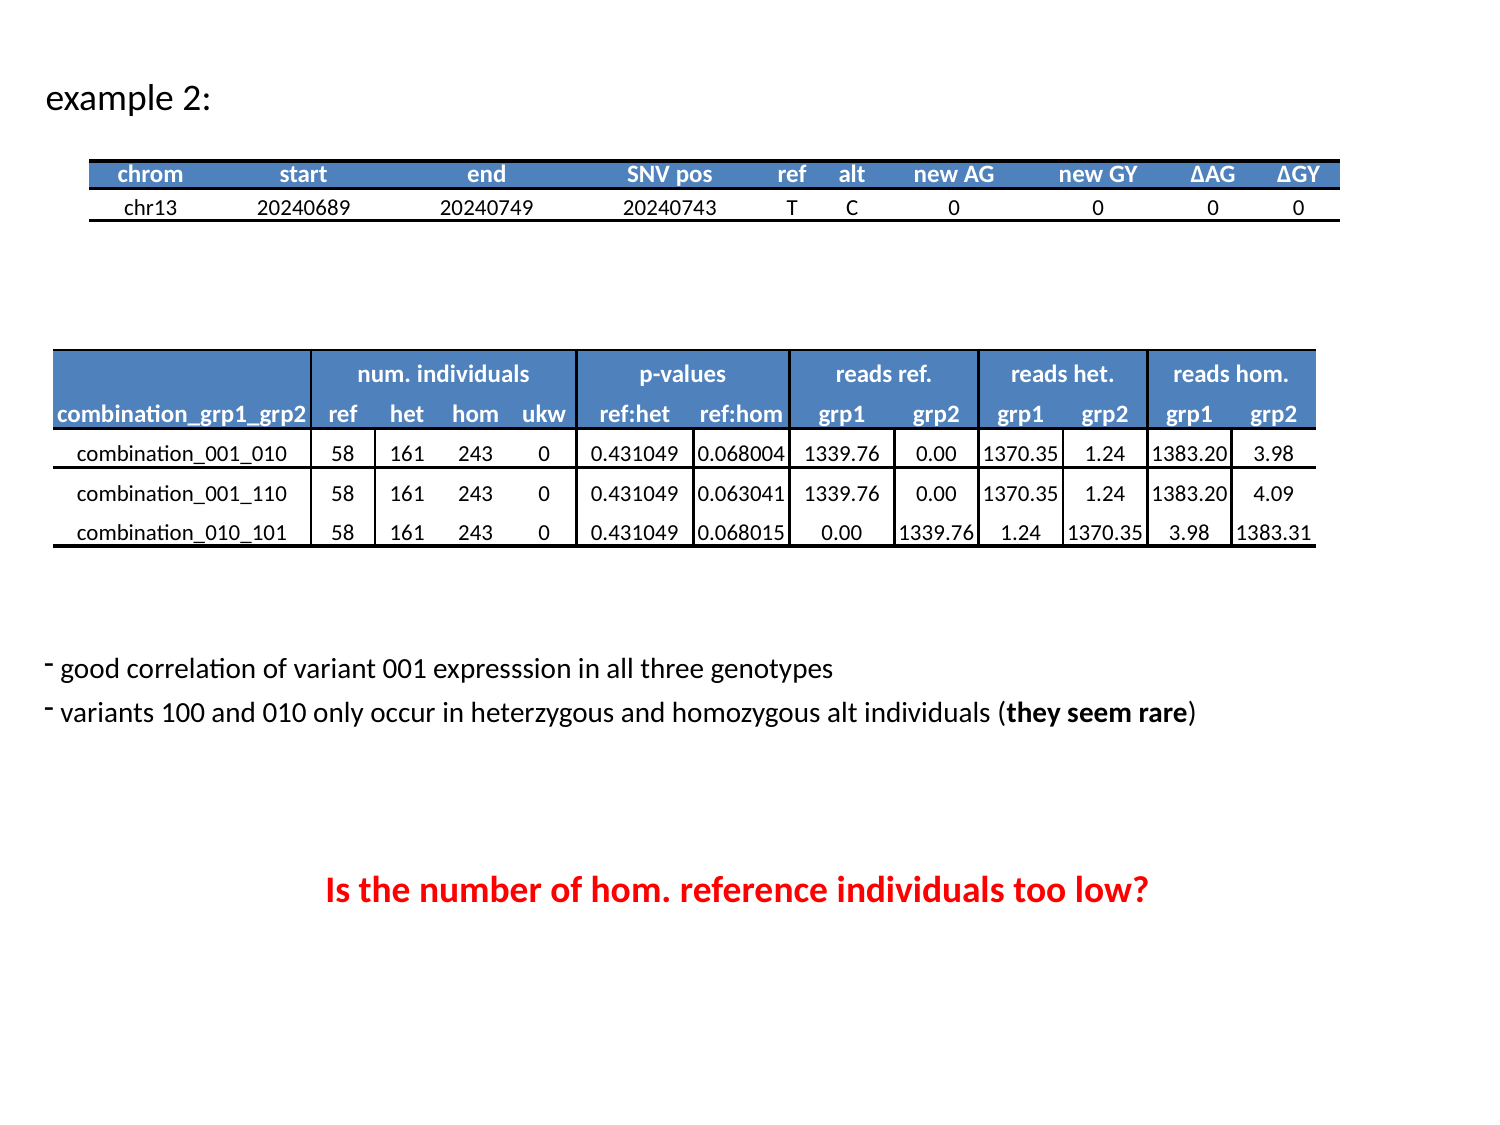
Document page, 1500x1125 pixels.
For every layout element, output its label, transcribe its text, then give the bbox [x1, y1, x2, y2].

table_header end [395, 163, 578, 187]
table_cell 0.431049 [578, 507, 692, 544]
table_cell 1370.35 [1064, 507, 1146, 544]
table_cell 3.98 [1149, 507, 1230, 544]
table_cell 0.431049 [578, 469, 692, 507]
table_cell 161 [376, 507, 439, 544]
table_cell 1339.76 [791, 469, 893, 507]
table_cell combination_010_101 [53, 507, 310, 544]
table_cell 0 [1257, 190, 1340, 219]
text_box good correlation of variant 001 expresssion in all three genotypes variants 100 and 010 only occur in heterzygous and homozygous alt individuals (they seem rare) [29, 633, 1471, 736]
table_cell 243 [439, 469, 512, 507]
table_header [53, 351, 310, 389]
table_header chrom [89, 163, 212, 187]
table_cell 0.068015 [695, 507, 788, 544]
table_header ΔAG [1169, 163, 1257, 187]
table_cell grp2 [1063, 389, 1146, 427]
table_header new GY [1027, 163, 1169, 187]
table_cell 0.068004 [695, 430, 788, 466]
table_cell 0 [881, 190, 1027, 219]
table_cell 0.00 [896, 430, 977, 466]
table_cell 1370.35 [980, 430, 1062, 466]
table_header num. individuals [312, 351, 575, 389]
table_cell chr13 [89, 190, 212, 219]
table_cell 0 [1027, 190, 1169, 219]
table_cell grp1 [791, 389, 894, 427]
table_cell 0.431049 [578, 430, 692, 466]
table_header reads hom. [1149, 351, 1316, 389]
table_cell T [761, 190, 823, 219]
table_cell 1383.20 [1149, 430, 1230, 466]
table_header new AG [881, 163, 1027, 187]
table_cell C [823, 190, 881, 219]
table_cell combination_grp1_grp2 [53, 389, 310, 427]
table_cell 4.09 [1233, 469, 1316, 507]
table_header reads ref. [791, 351, 977, 389]
table_header ref [761, 163, 823, 187]
table_cell combination_001_010 [53, 430, 310, 466]
table_cell 3.98 [1233, 430, 1316, 466]
table_cell 0 [512, 430, 575, 466]
table_cell 58 [312, 507, 374, 544]
table_cell 243 [439, 430, 512, 466]
table_cell 161 [376, 430, 439, 466]
table_cell 0.00 [791, 507, 893, 544]
table_cell 1339.76 [791, 430, 893, 466]
table_header reads het. [980, 351, 1146, 389]
table_cell 20240689 [212, 190, 395, 219]
table_cell grp1 [1149, 389, 1232, 427]
table_cell 20240749 [395, 190, 578, 219]
table_header alt [823, 163, 881, 187]
table_cell 1370.35 [980, 469, 1062, 507]
text_box example 2: [30, 54, 227, 126]
table_cell 1.24 [1064, 469, 1146, 507]
table_cell 243 [439, 507, 512, 544]
table_cell 58 [312, 430, 374, 466]
table_cell 0 [1169, 190, 1257, 219]
table_cell grp2 [1232, 389, 1316, 427]
table_cell grp2 [894, 389, 977, 427]
table_cell hom [439, 389, 512, 427]
table_cell 161 [376, 469, 439, 507]
table_cell 1.24 [1064, 430, 1146, 466]
table_cell 1383.20 [1149, 469, 1230, 507]
table_cell 0 [512, 507, 575, 544]
table_cell het [375, 389, 439, 427]
table_cell ref [312, 389, 375, 427]
table_cell 0.00 [896, 469, 977, 507]
table_cell 0 [512, 469, 575, 507]
table_cell ref:hom [693, 389, 788, 427]
table_cell ukw [512, 389, 575, 427]
table_cell 20240743 [578, 190, 761, 219]
table_header start [212, 163, 395, 187]
table_cell grp1 [980, 389, 1063, 427]
table_cell ref:het [578, 389, 693, 427]
table_cell combination_001_110 [53, 469, 310, 507]
table_cell 0.063041 [695, 469, 788, 507]
text_box Is the number of hom. reference individuals too low? [123, 857, 1353, 918]
table_cell 1339.76 [896, 507, 977, 544]
table_cell 58 [312, 469, 374, 507]
table_header SNV pos [578, 163, 761, 187]
table_header p-values [578, 351, 788, 389]
table_cell 1383.31 [1233, 507, 1316, 544]
table_cell 1.24 [980, 507, 1062, 544]
table_header ΔGY [1257, 163, 1340, 187]
